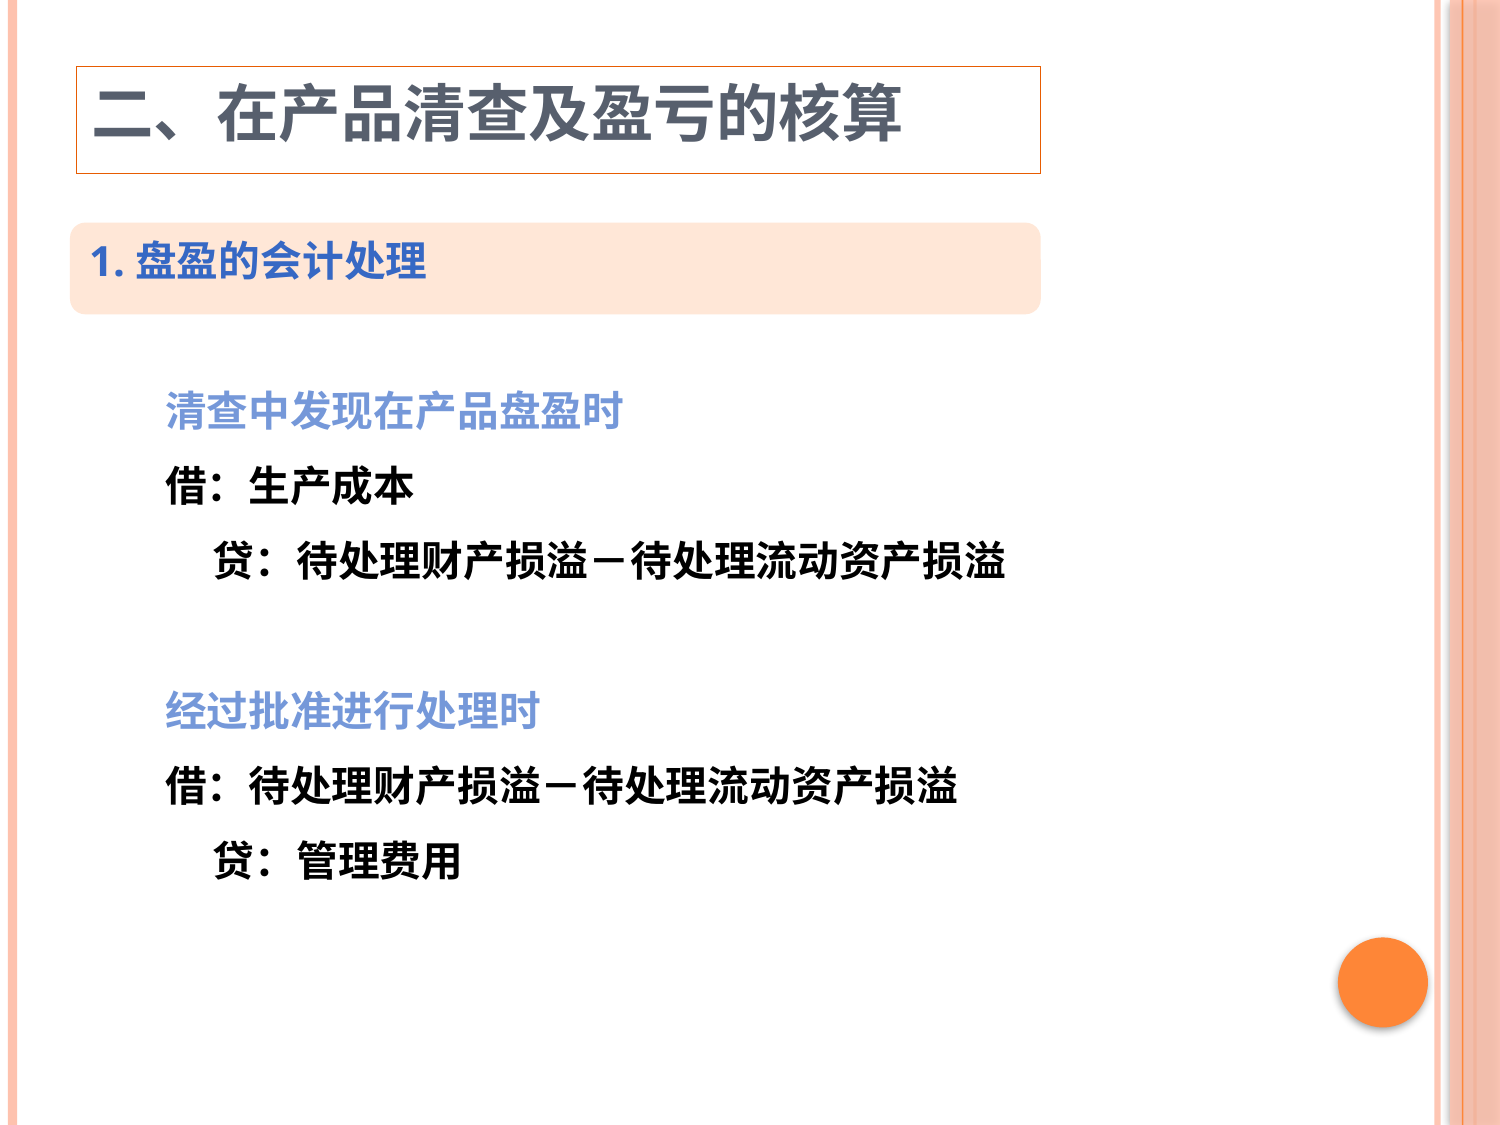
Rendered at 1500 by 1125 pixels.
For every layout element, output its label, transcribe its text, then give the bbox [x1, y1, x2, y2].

text_box 1.盘盈的会计处理 [69, 222, 1041, 315]
text_box 清查中发现在产品盘盈时 借：生产成本 贷：待处理财产损溢－待处理流动资产损溢 经过批准进行处理时 借：待处理财产损溢－待处理流动资产损溢 贷：管理费用 [100, 352, 1164, 892]
text_box 二、在产品清查及盈亏的核算 [76, 66, 1041, 174]
